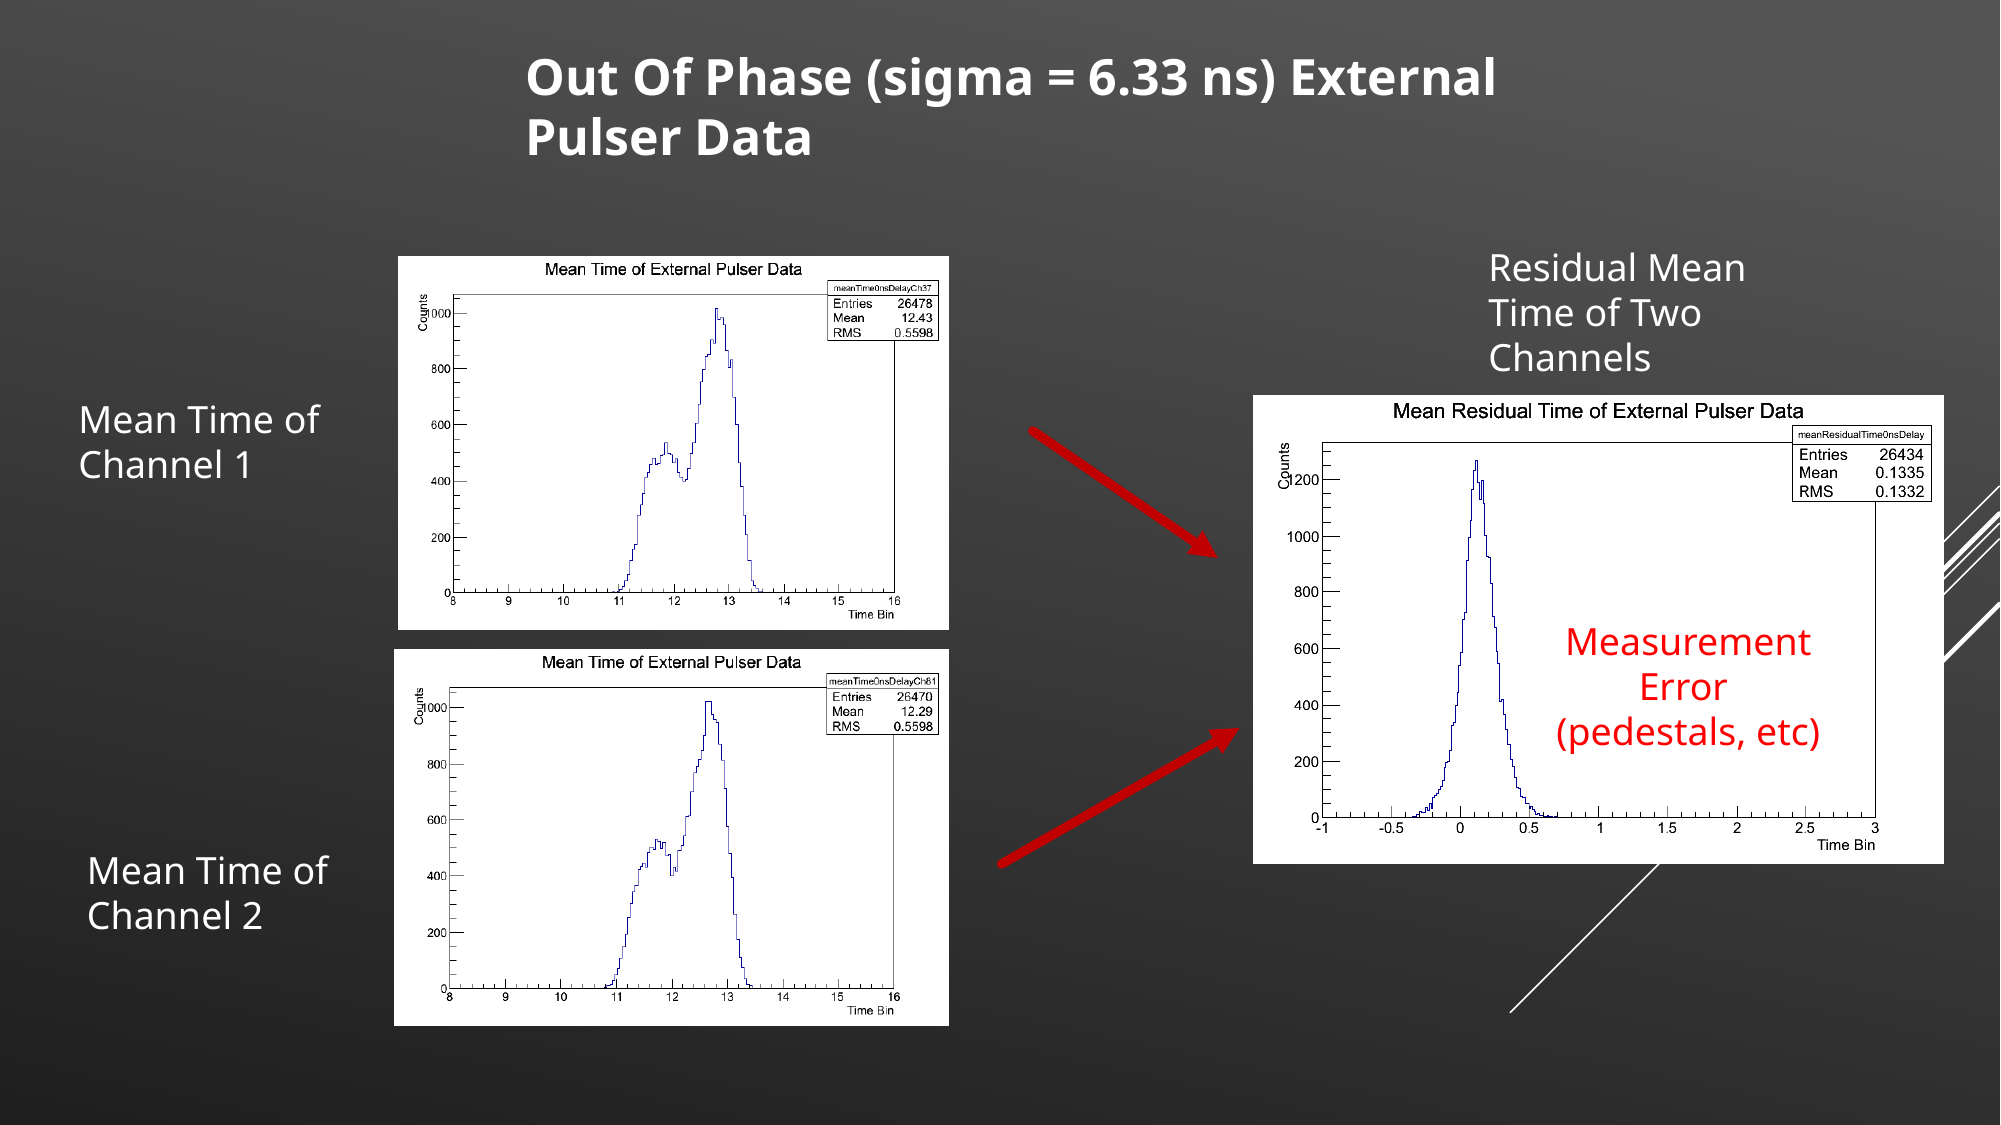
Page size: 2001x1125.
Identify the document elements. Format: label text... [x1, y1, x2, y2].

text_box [1032, 430, 1219, 559]
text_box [1001, 727, 1240, 865]
picture [394, 649, 950, 1026]
text_box Mean Time of Channel 1 [63, 388, 364, 494]
picture [398, 256, 950, 631]
text_box Mean Time of Channel 2 [72, 839, 372, 945]
text_box Residual Mean Time of Two Channels [1473, 236, 1774, 387]
picture [1252, 395, 1945, 865]
text_box Out Of Phase (sigma = 6.33 ns) External Pulser Data [510, 38, 1612, 174]
